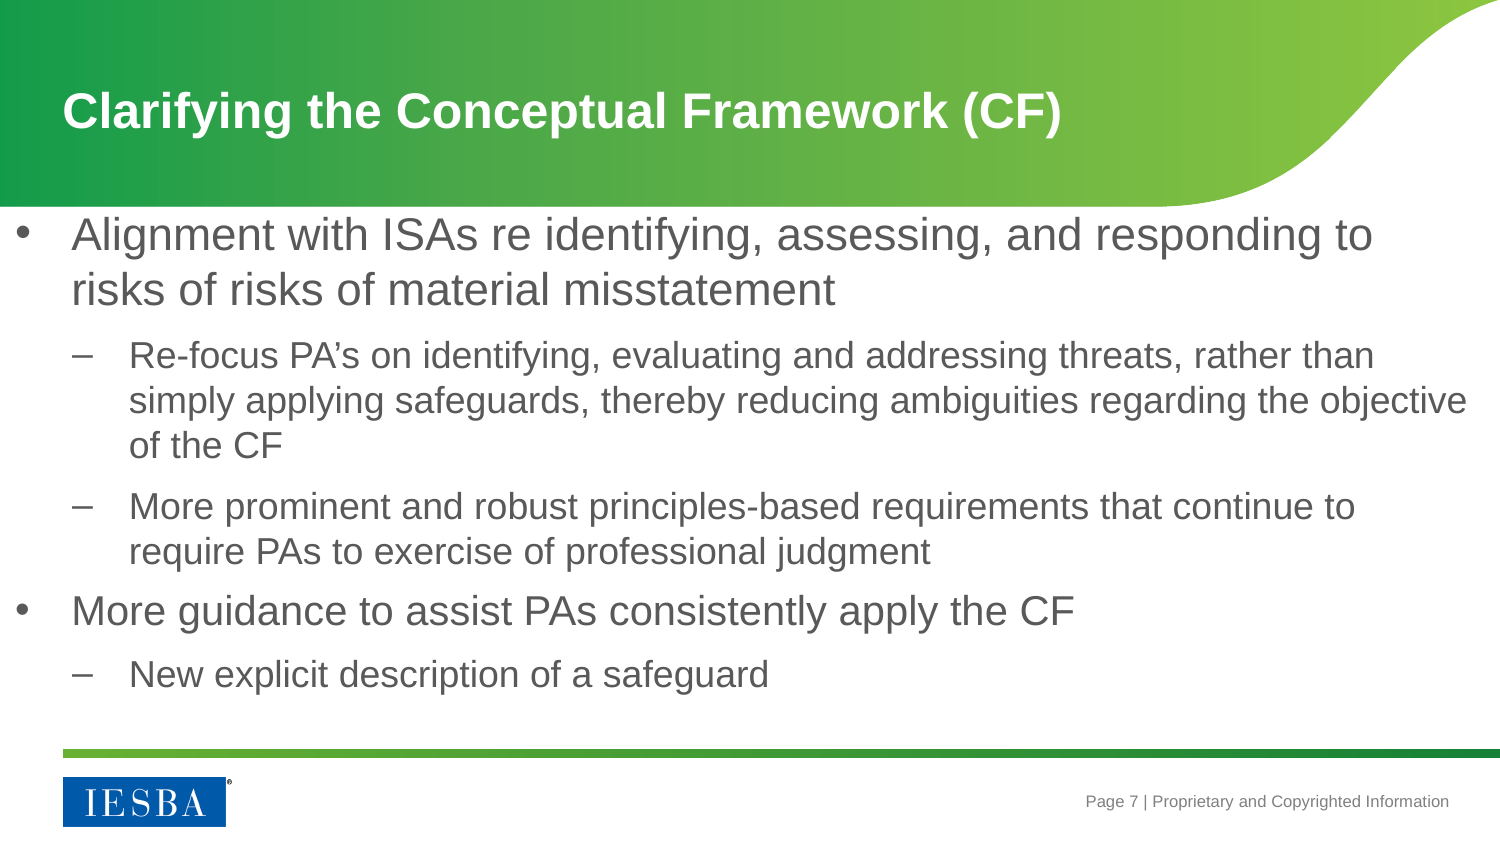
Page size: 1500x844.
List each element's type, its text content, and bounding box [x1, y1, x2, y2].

list Alignment with ISAs re identifying, assessing, and responding to risks of risks of material misstatement Re-focus PA’s on identifying, evaluating and addressing threats, rather than simply applying safeguards, thereby reducing ambiguities regarding the objective of the CF More prominent and robust principles-based requirements that continue to require PAs to exercise of professional judgment More guidance to assist PAs consistently apply the CF New explicit description of a safeguard [0, 196, 1488, 700]
picture [0, 0, 1500, 207]
title Clarifying the Conceptual Framework (CF) [62, 75, 1300, 142]
picture [63, 777, 232, 827]
